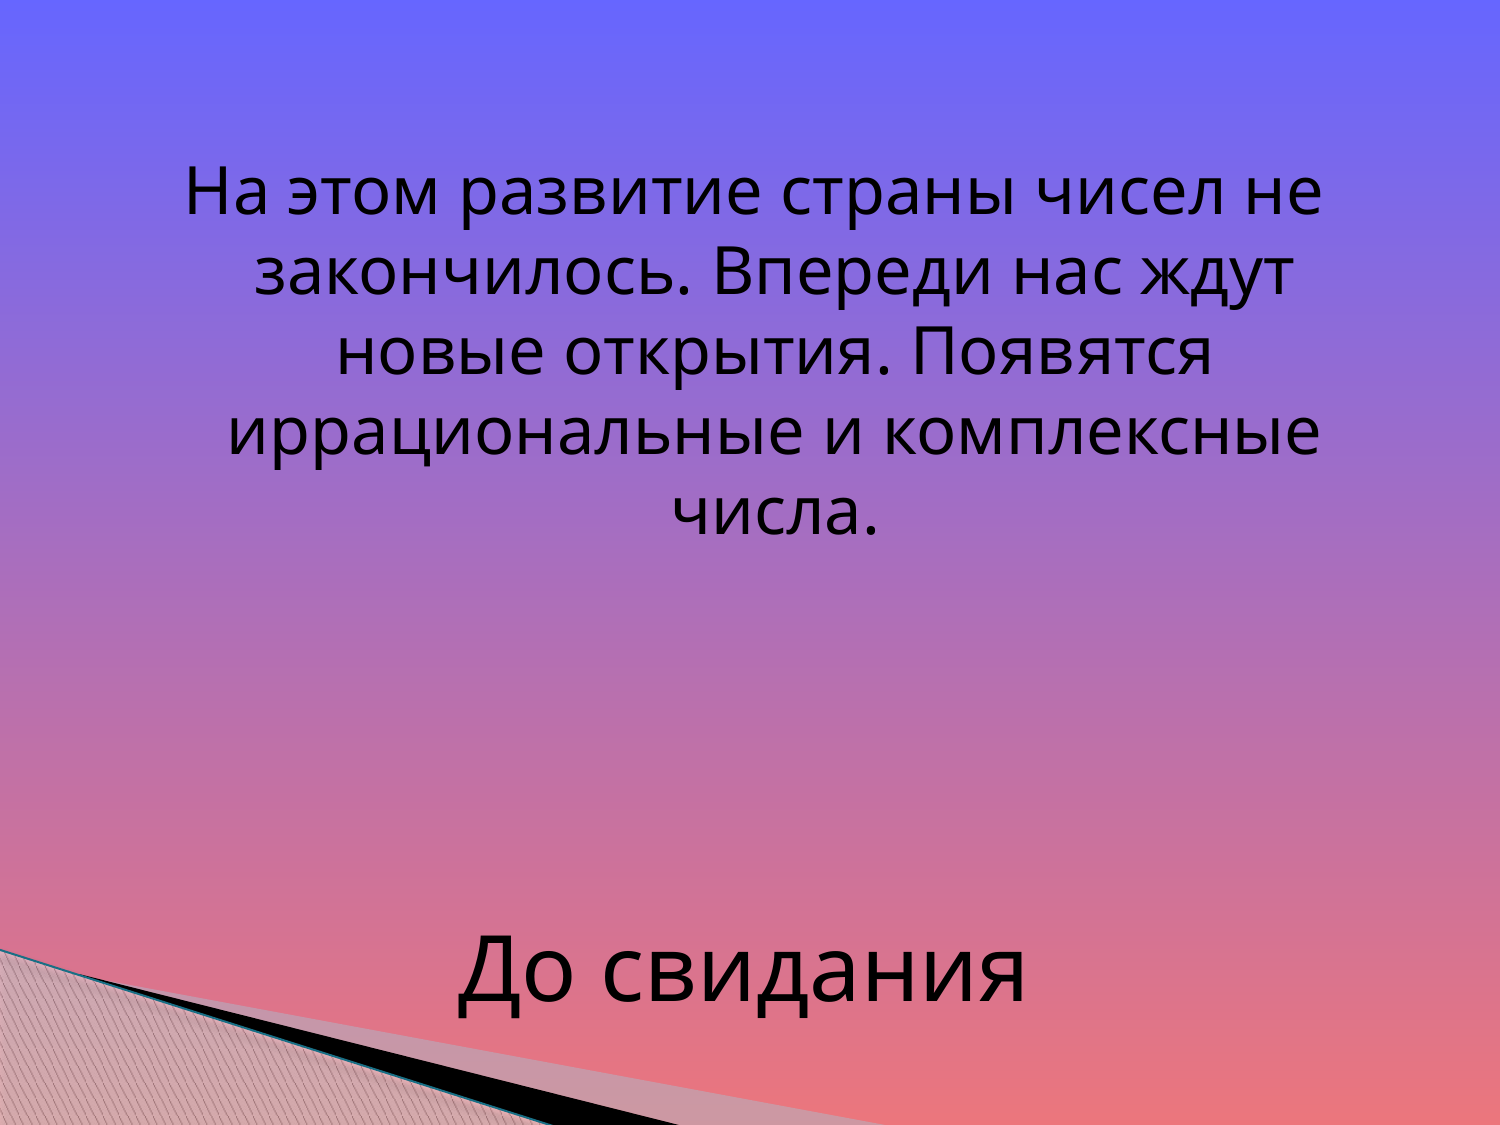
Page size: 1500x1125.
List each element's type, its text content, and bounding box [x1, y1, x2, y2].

text_box До свидания [421, 902, 1067, 1027]
list На этом развитие страны чисел не закончилось. Впереди нас ждут новые открытия. Появятся иррациональные и комплексные числа. [70, 140, 1421, 457]
